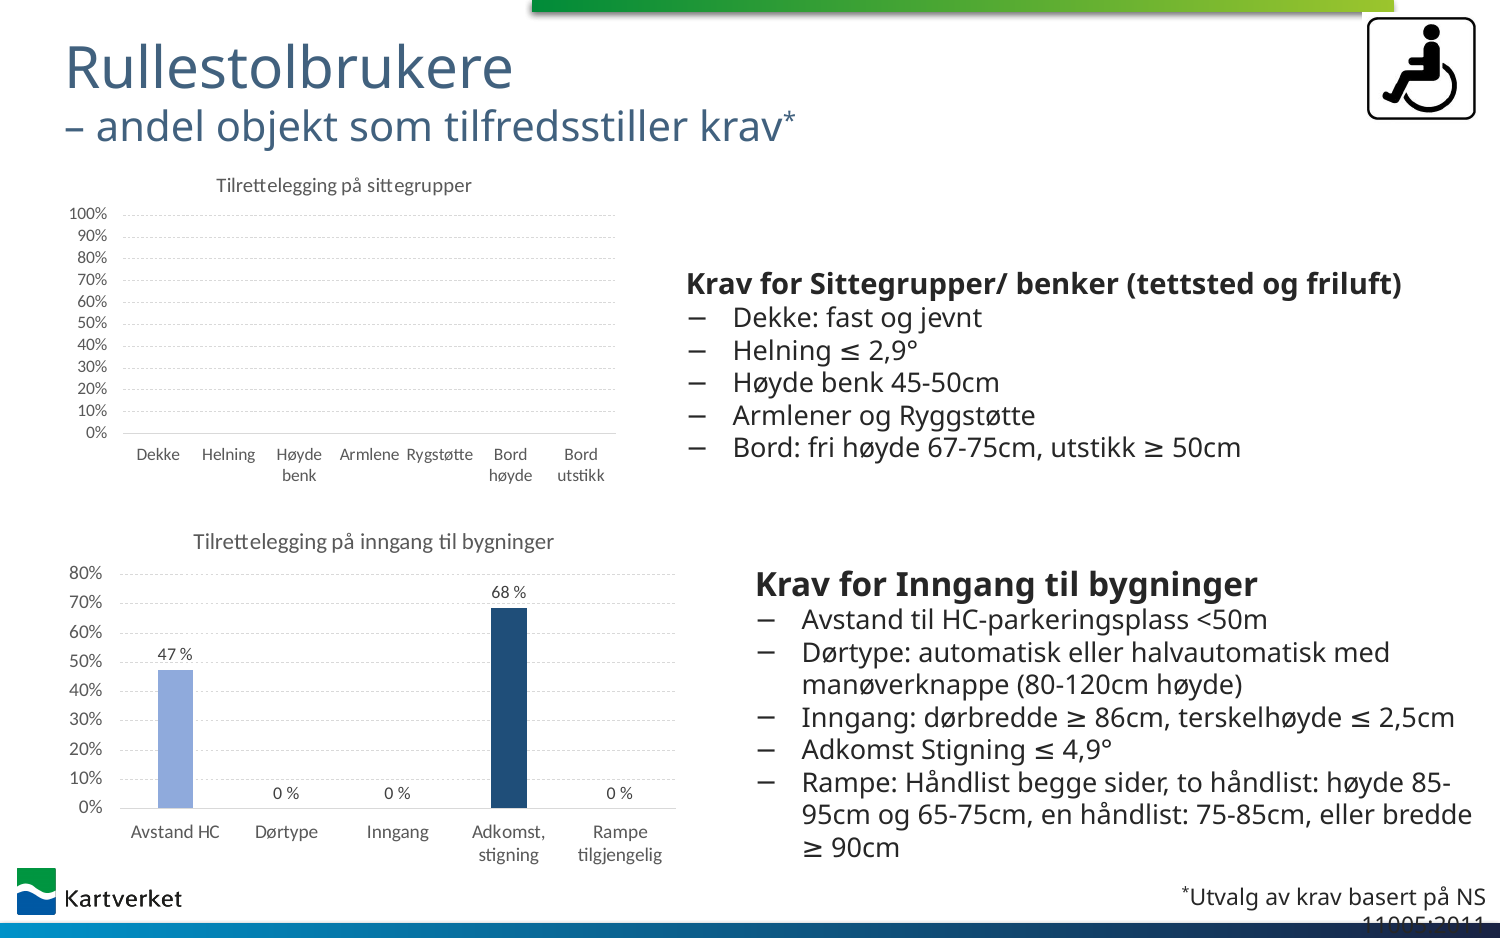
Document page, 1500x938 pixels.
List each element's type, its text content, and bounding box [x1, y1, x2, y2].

text_box *Utvalg av krav basert på NS 11005:2011 [1068, 873, 1500, 938]
text_box Krav for Sittegrupper/ benker (tettsted og friluft) Dekke: fast og jevnt Helning ≤ 2,9° Høyde benk 45-50cm Armlener og Ryggstøtte Bord: fri høyde 67-75cm, utstikk ≥ 50cm [670, 258, 1418, 471]
text_box Rullestolbrukere – andel objekt som tilfredsstiller krav* [49, 25, 1431, 158]
picture [62, 166, 626, 492]
text_box Krav for Inngang til bygninger Avstand til HC-parkeringsplass <50m Dørtype: automatisk eller halvautomatisk med manøverknappe (80-120cm høyde) Inngang: dørbredde ≥ 86cm, terskelhøyde ≤ 2,5cm Adkomst Stigning ≤ 4,9° Rampe: Håndlist begge sider, to håndlist: høyde 85-95cm og 65-75cm, en håndlist: 75-85cm, eller bredde ≥ 90cm [740, 555, 1491, 870]
picture [62, 520, 687, 874]
picture [1362, 12, 1481, 126]
